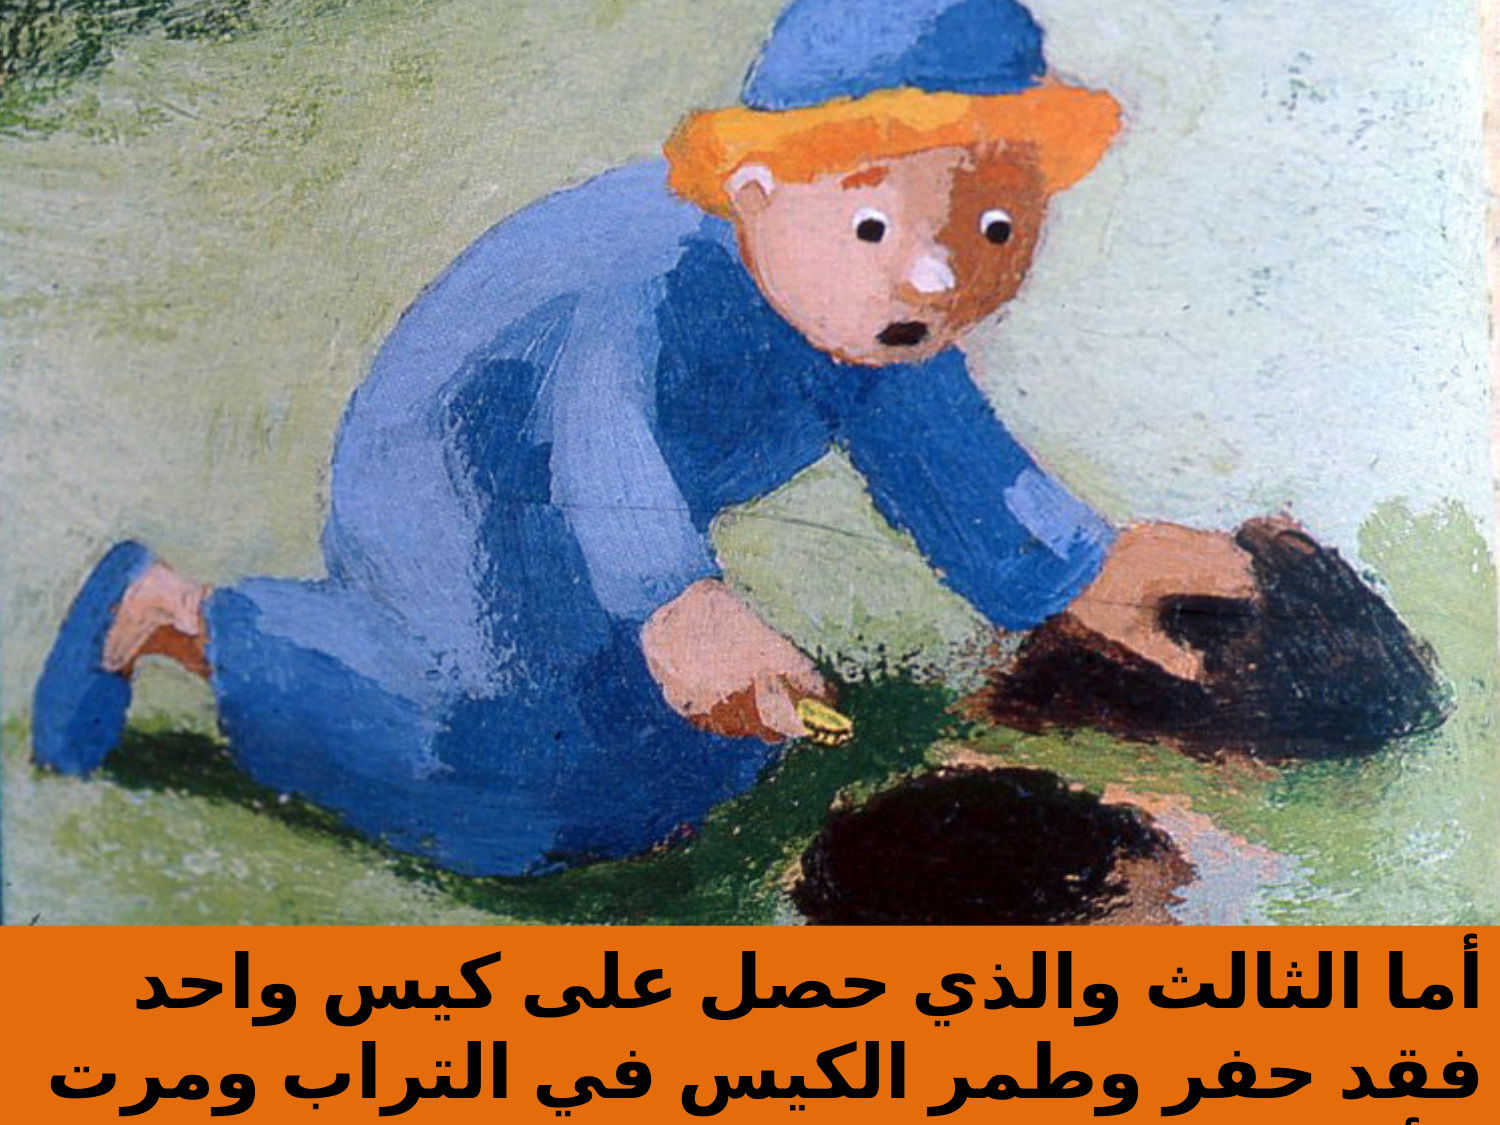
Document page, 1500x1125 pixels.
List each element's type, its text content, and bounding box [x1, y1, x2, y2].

text_box أما الثالث والذي حصل على كيس واحد فقد حفر وطمر الكيس في التراب ومرت الأيام ... [0, 930, 1500, 1125]
picture [0, 0, 1500, 926]
